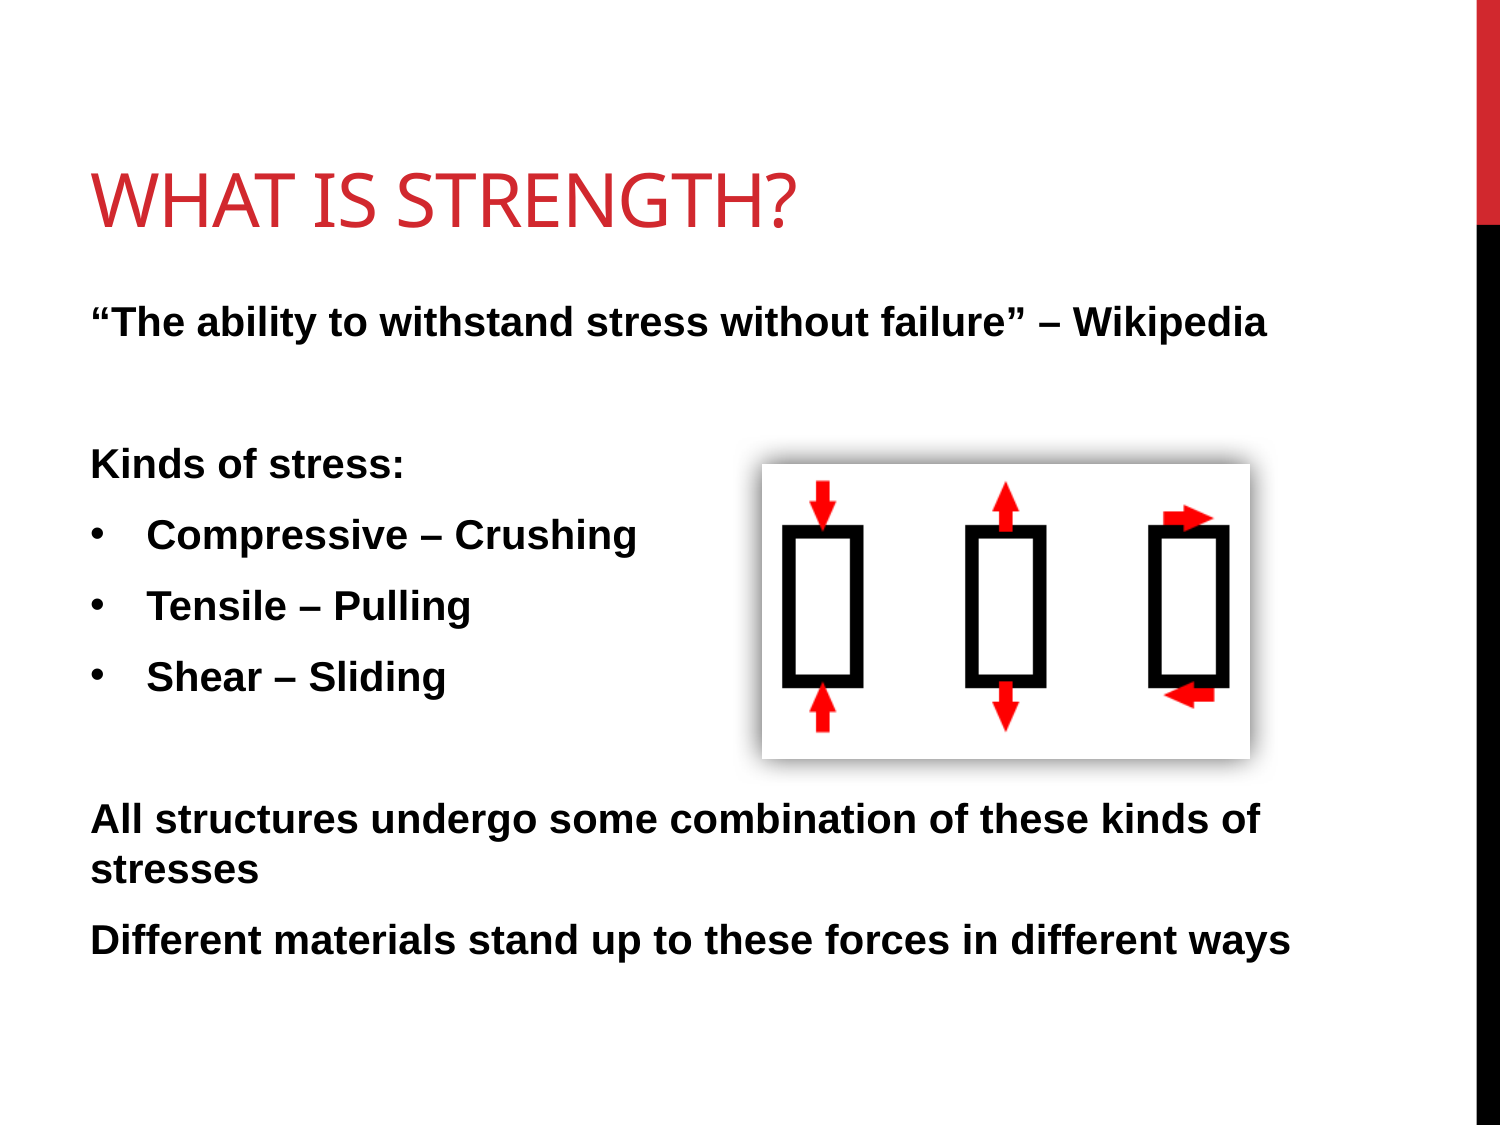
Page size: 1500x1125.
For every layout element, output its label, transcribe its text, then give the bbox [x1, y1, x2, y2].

title What is strength? [75, 25, 1025, 250]
picture [761, 464, 1251, 760]
list “The ability to withstand stress without failure” – Wikipedia Kinds of stress: Compressive – Crushing Tensile – Pulling Shear – Sliding All structures undergo some combination of these kinds of stresses Different materials stand up to these forces in different ways [75, 287, 1325, 1063]
